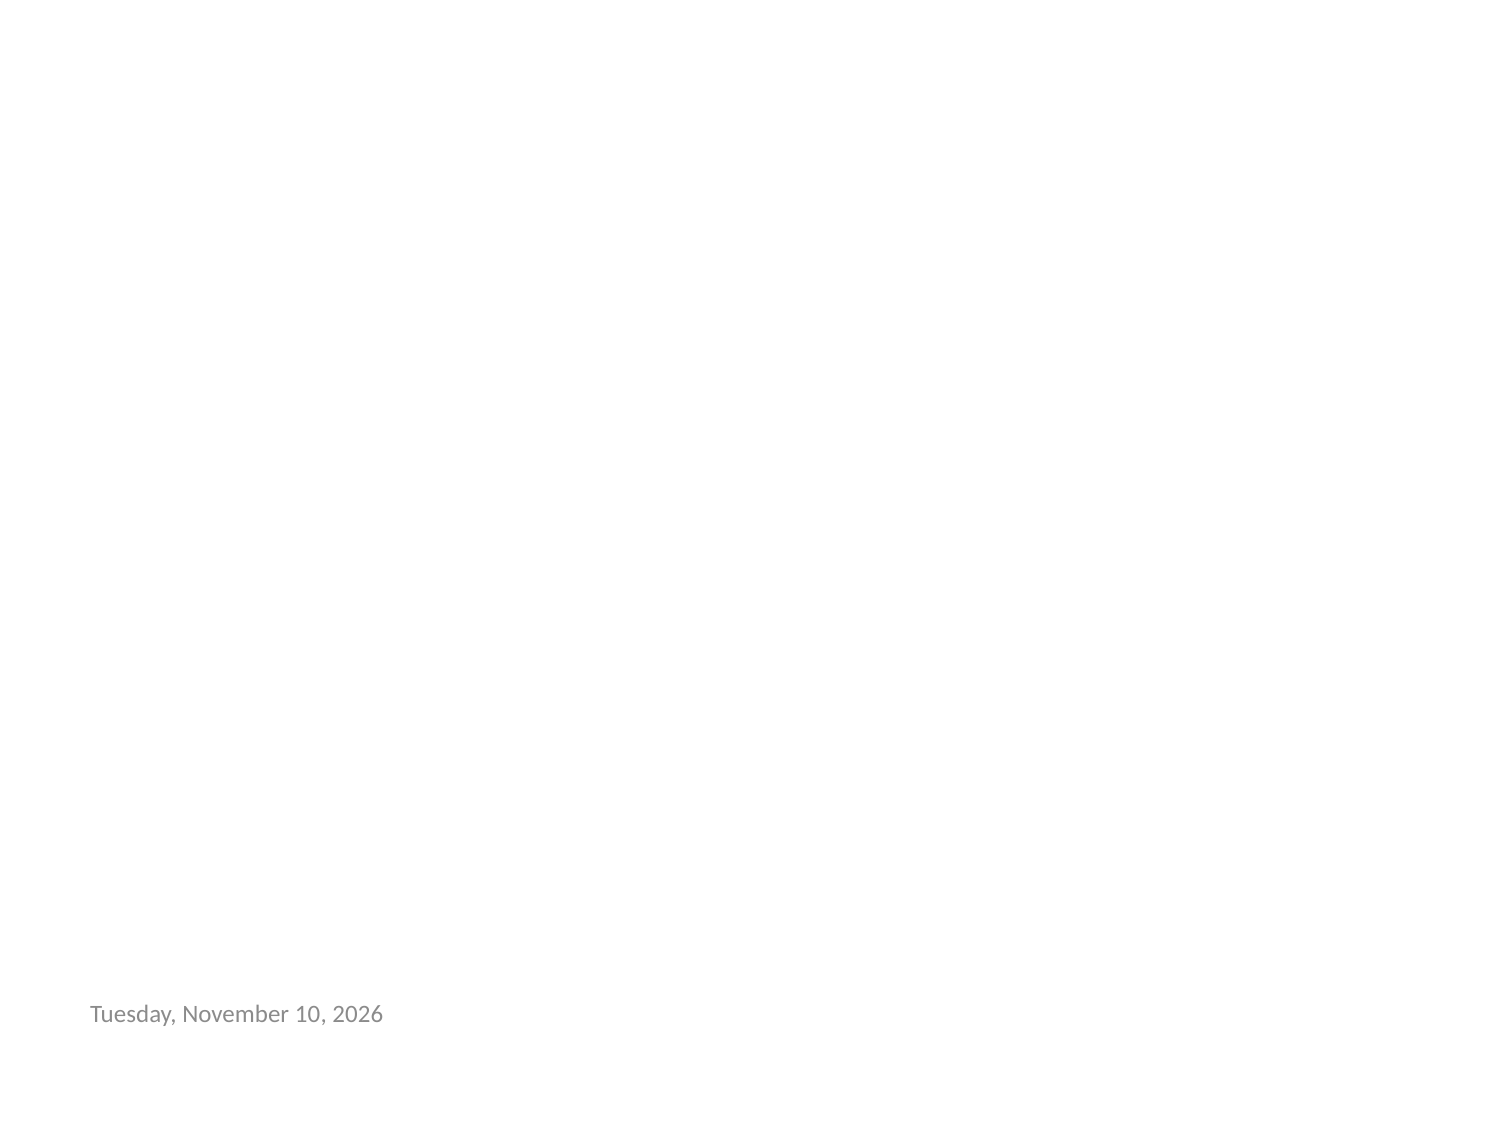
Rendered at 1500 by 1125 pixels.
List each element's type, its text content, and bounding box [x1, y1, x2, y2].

text_box Tuesday, June 29, 2021 [75, 982, 425, 1043]
